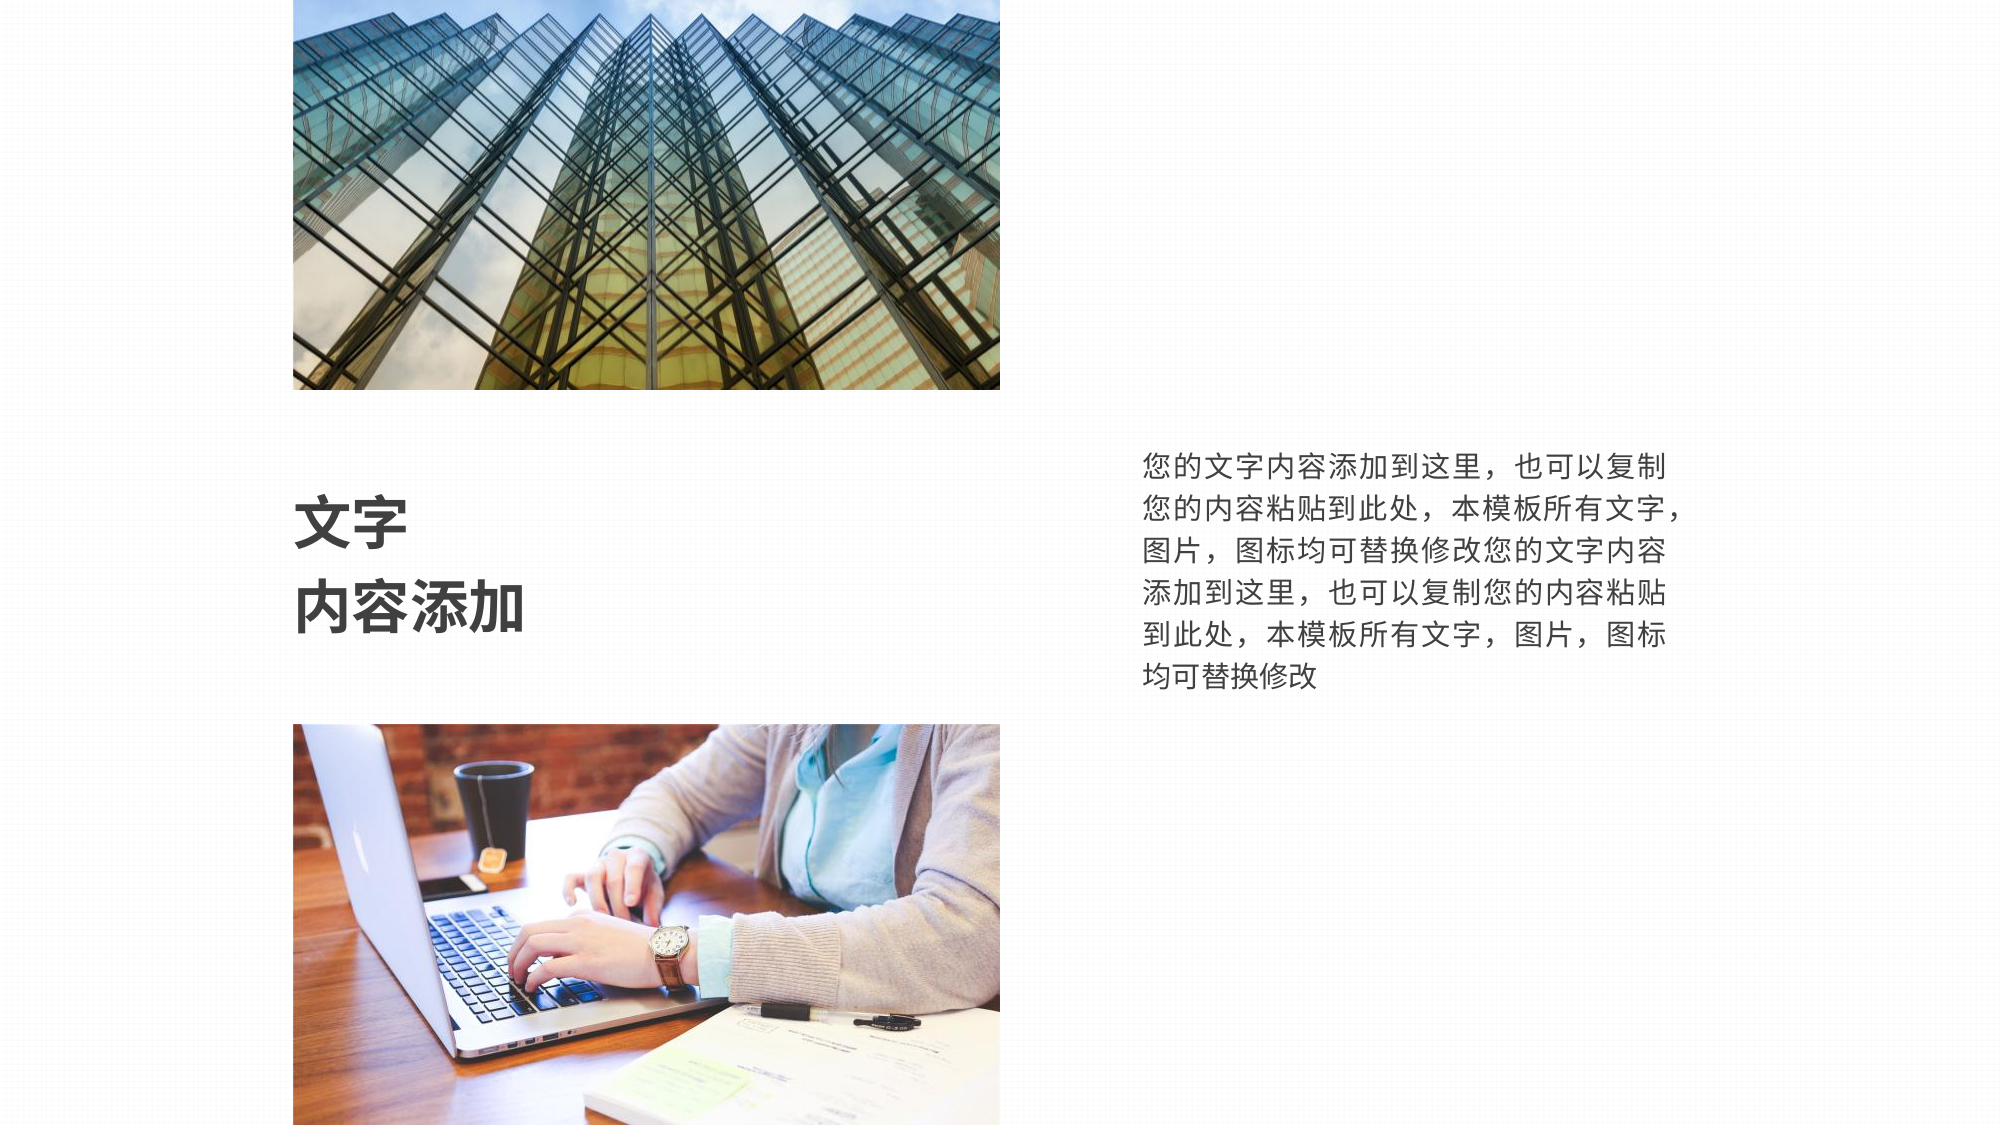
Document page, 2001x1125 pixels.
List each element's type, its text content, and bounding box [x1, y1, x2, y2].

picture [293, 724, 1000, 1125]
text_box 文字 内容添加 [293, 471, 899, 640]
picture [293, 0, 1000, 390]
text_box 您的文字内容添加到这里，也可以复制您的内容粘贴到此处，本模板所有文字，图片，图标均可替换修改您的文字内容添加到这里，也可以复制您的内容粘贴到此处，本模板所有文字，图片，图标均可替换修改 [1142, 441, 1668, 694]
